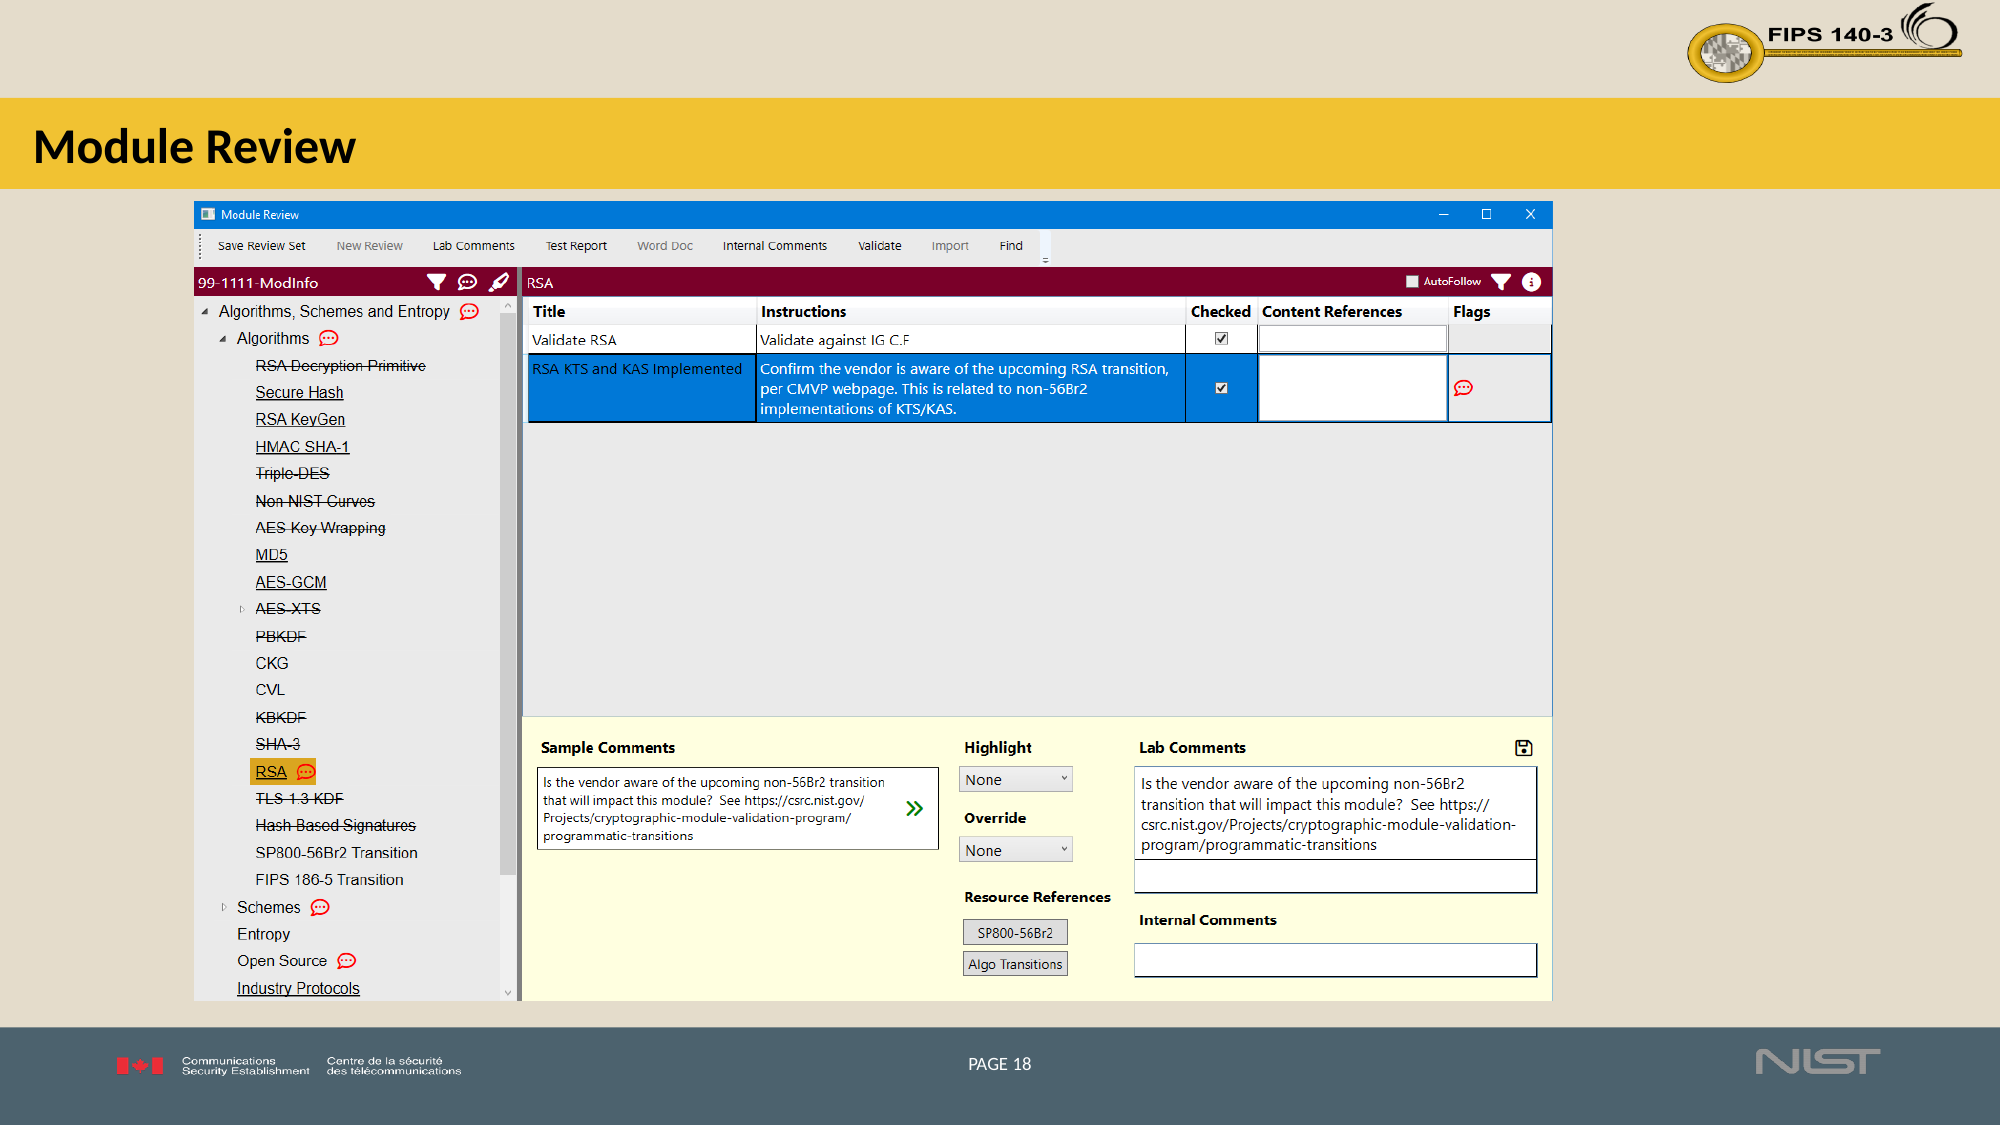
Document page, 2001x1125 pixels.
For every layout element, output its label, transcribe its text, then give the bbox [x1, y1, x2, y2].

title Module Review [0, 97, 2000, 189]
picture [1748, 1043, 1886, 1079]
picture [117, 1057, 461, 1076]
picture [1672, 0, 2000, 97]
picture [194, 200, 1553, 1002]
